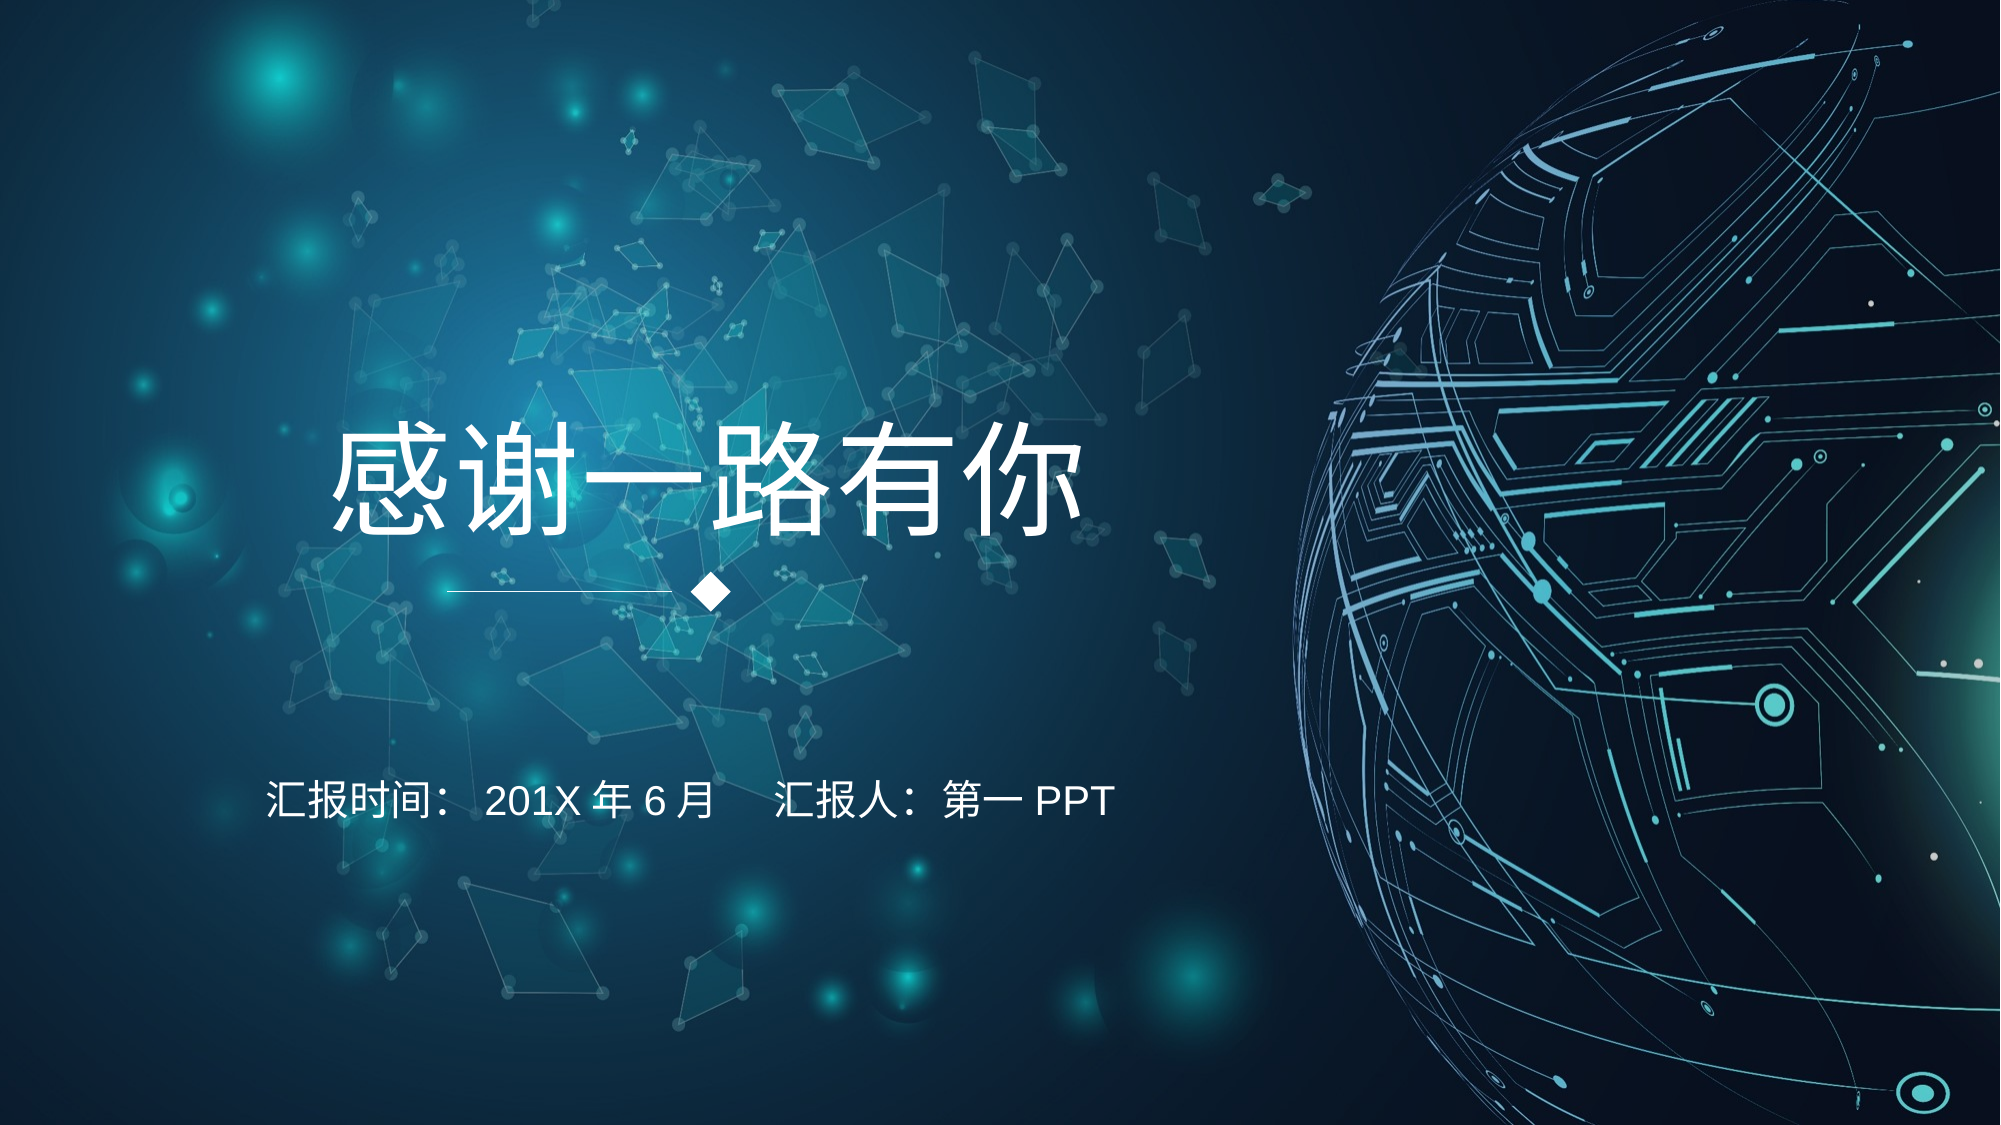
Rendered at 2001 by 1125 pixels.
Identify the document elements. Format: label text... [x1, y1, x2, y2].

picture [0, 0, 2000, 1125]
text_box 汇报时间：201X年6月 汇报人：第一PPT [250, 765, 1131, 831]
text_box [102, 329, 1312, 606]
